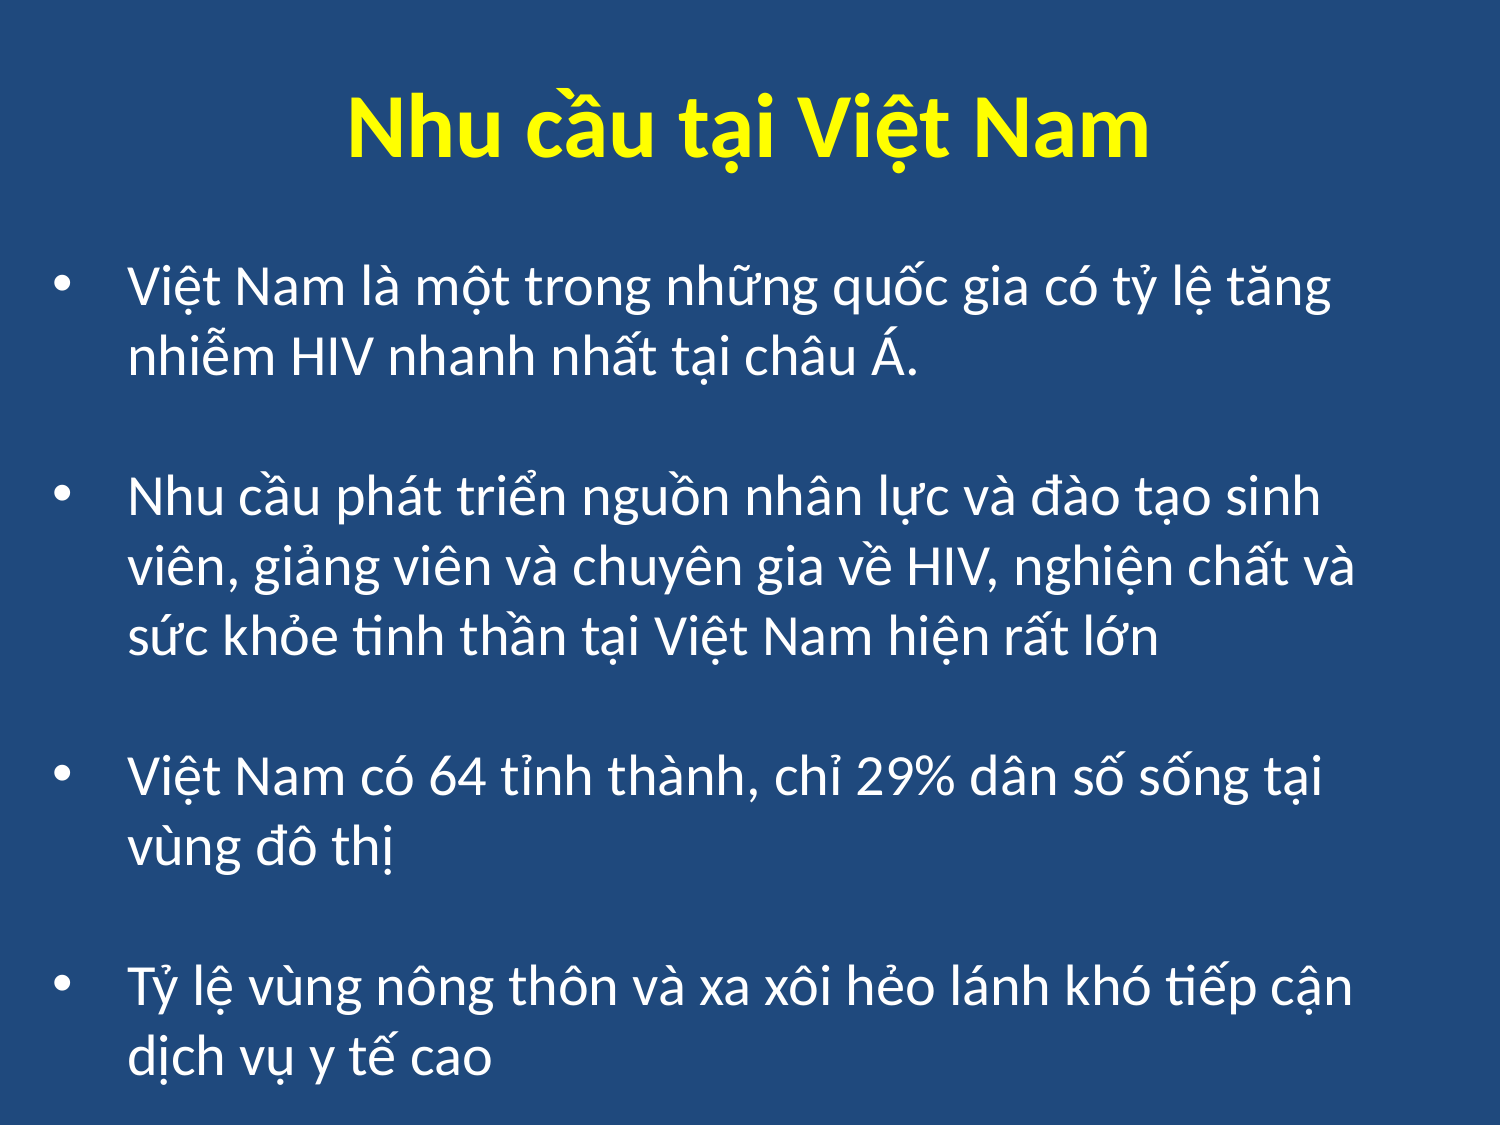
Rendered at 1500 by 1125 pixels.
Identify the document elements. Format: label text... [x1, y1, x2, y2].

title Nhu cầu tại Việt Nam [0, 0, 1500, 242]
text_box Việt Nam là một trong những quốc gia có tỷ lệ tăng nhiễm HIV nhanh nhất tại châu Á. Nhu cầu phát triển nguồn nhân lực và đào tạo sinh viên, giảng viên và chuyên gia về HIV, nghiện chất và sức khỏe tinh thần tại Việt Nam hiện rất lớn Việt Nam có 64 tỉnh thành, chỉ 29% dân số sống tại vùng đô thị Tỷ lệ vùng nông thôn và xa xôi hẻo lánh khó tiếp cận dịch vụ y tế cao [37, 174, 1388, 1095]
text_box [0, 883, 1413, 1125]
